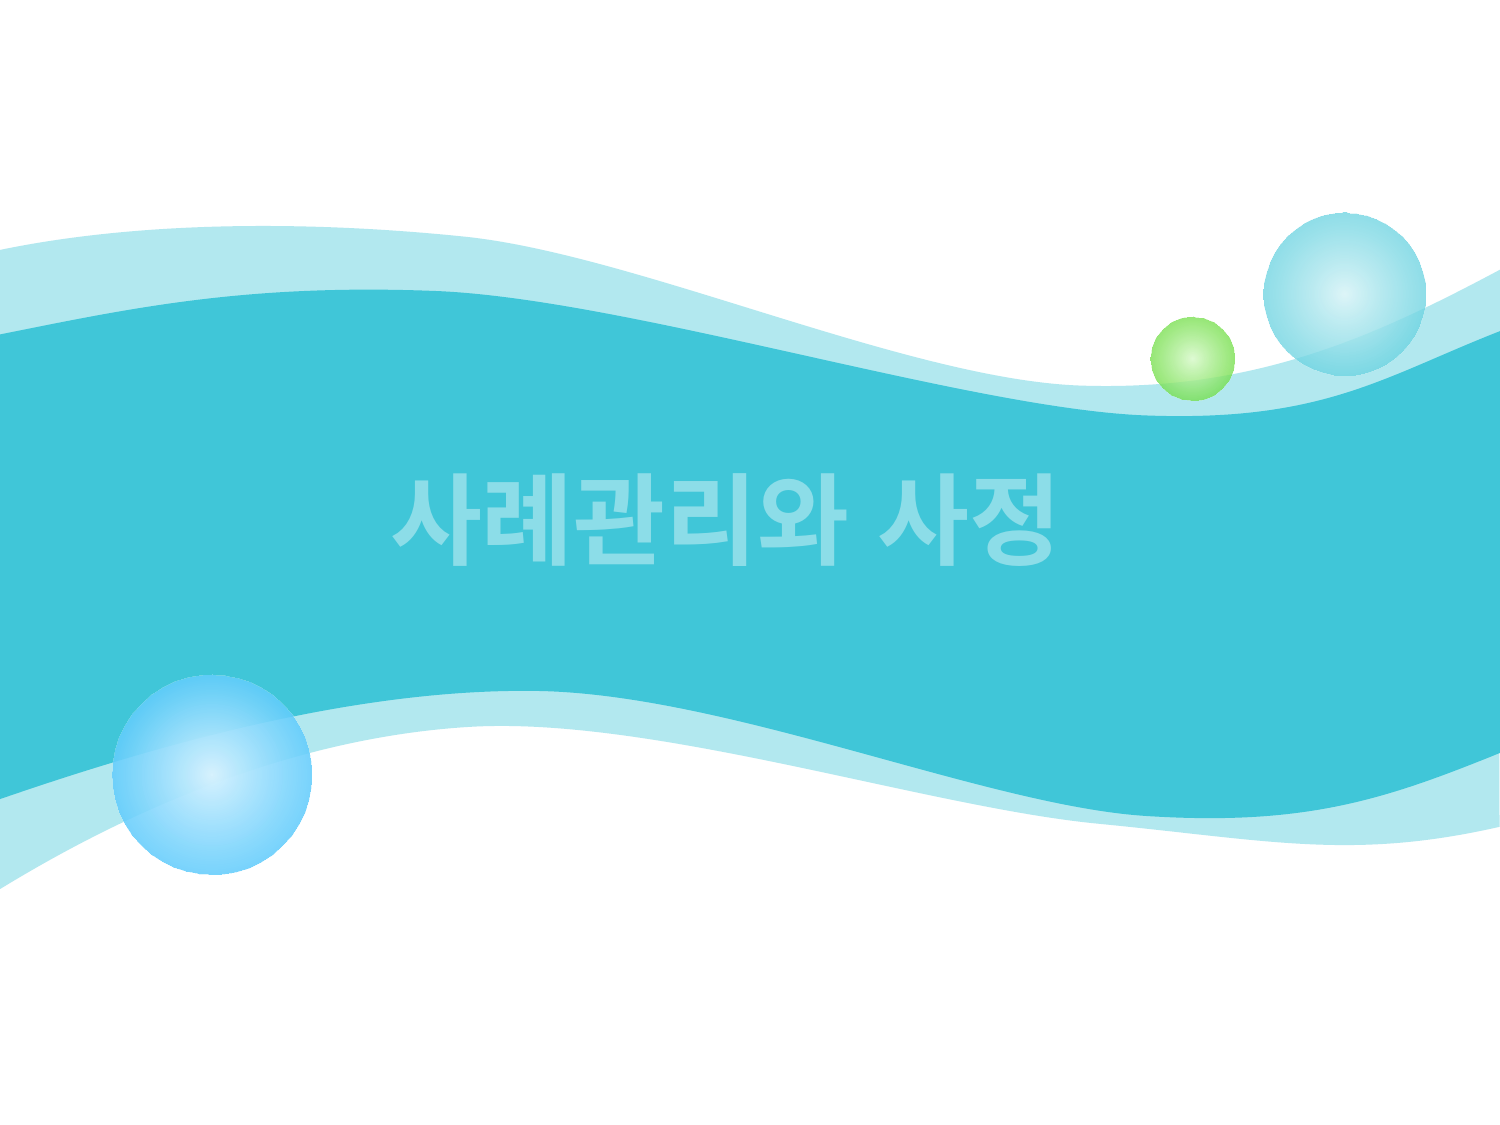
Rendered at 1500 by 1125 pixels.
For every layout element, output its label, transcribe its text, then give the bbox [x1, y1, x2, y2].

title 사례관리와 사정 [88, 397, 1364, 639]
